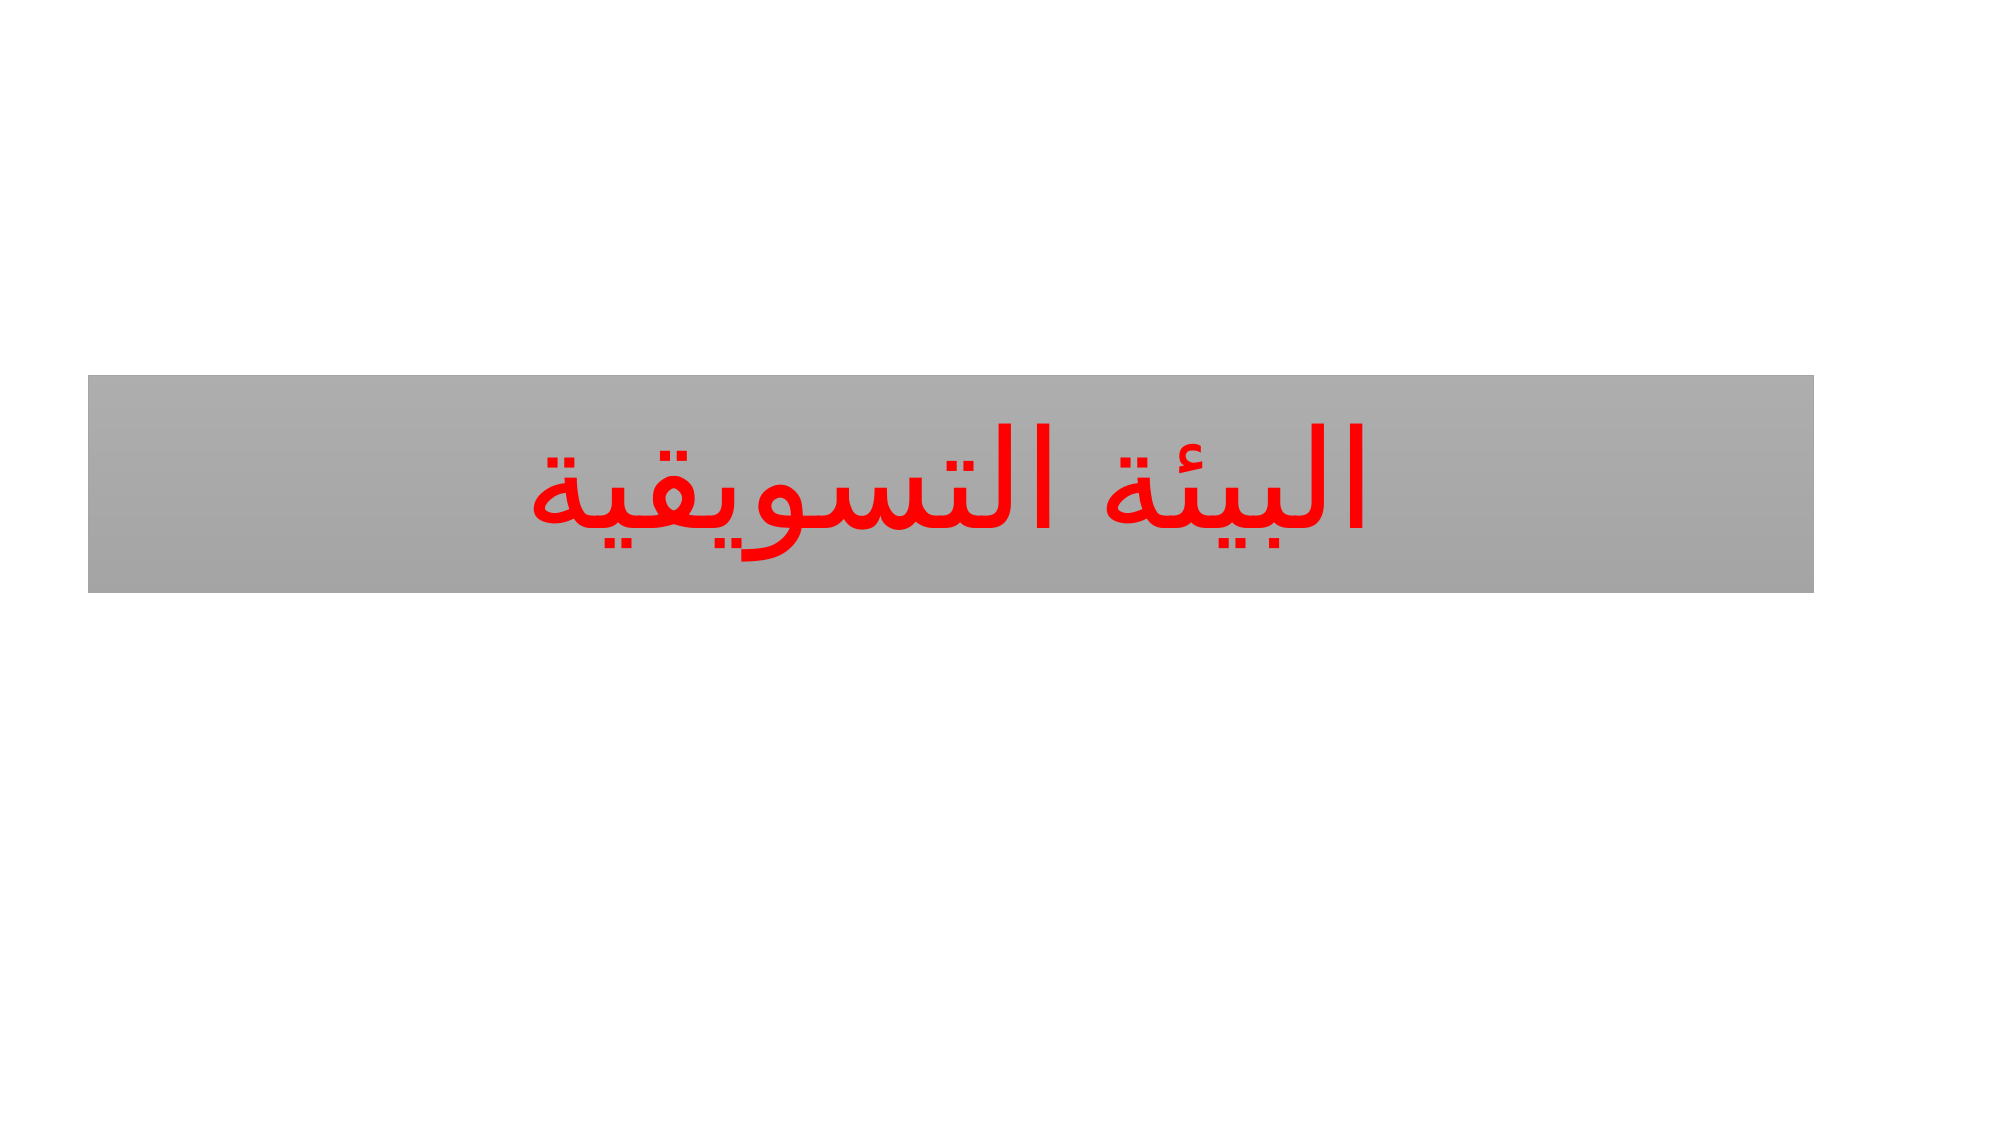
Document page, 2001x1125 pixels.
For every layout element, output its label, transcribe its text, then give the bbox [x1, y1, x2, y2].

title البيئة التسويقية [88, 375, 1814, 593]
